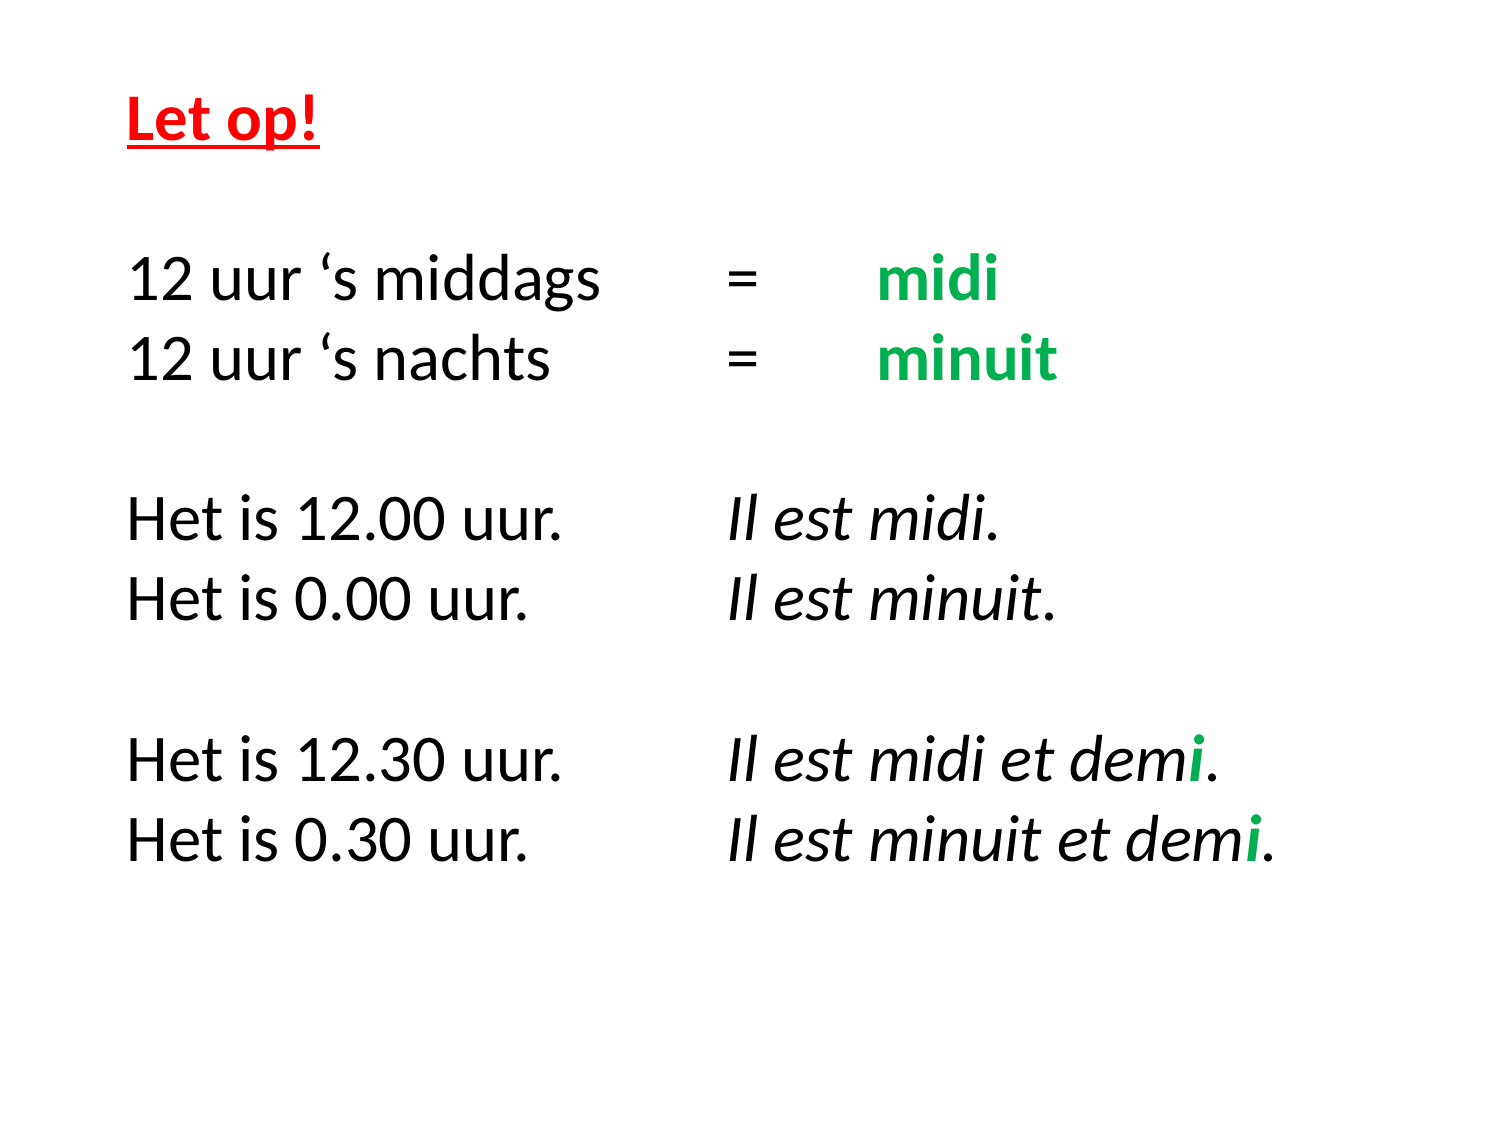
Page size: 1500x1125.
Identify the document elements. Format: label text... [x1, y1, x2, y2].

text_box Let op! 12 uur ‘s middags = midi 12 uur ‘s nachts = minuit Het is 12.00 uur. Il est midi. Het is 0.00 uur. Il est minuit. Het is 12.30 uur. Il est midi et demi. Het is 0.30 uur. Il est minuit et demi. [112, 66, 1388, 1024]
